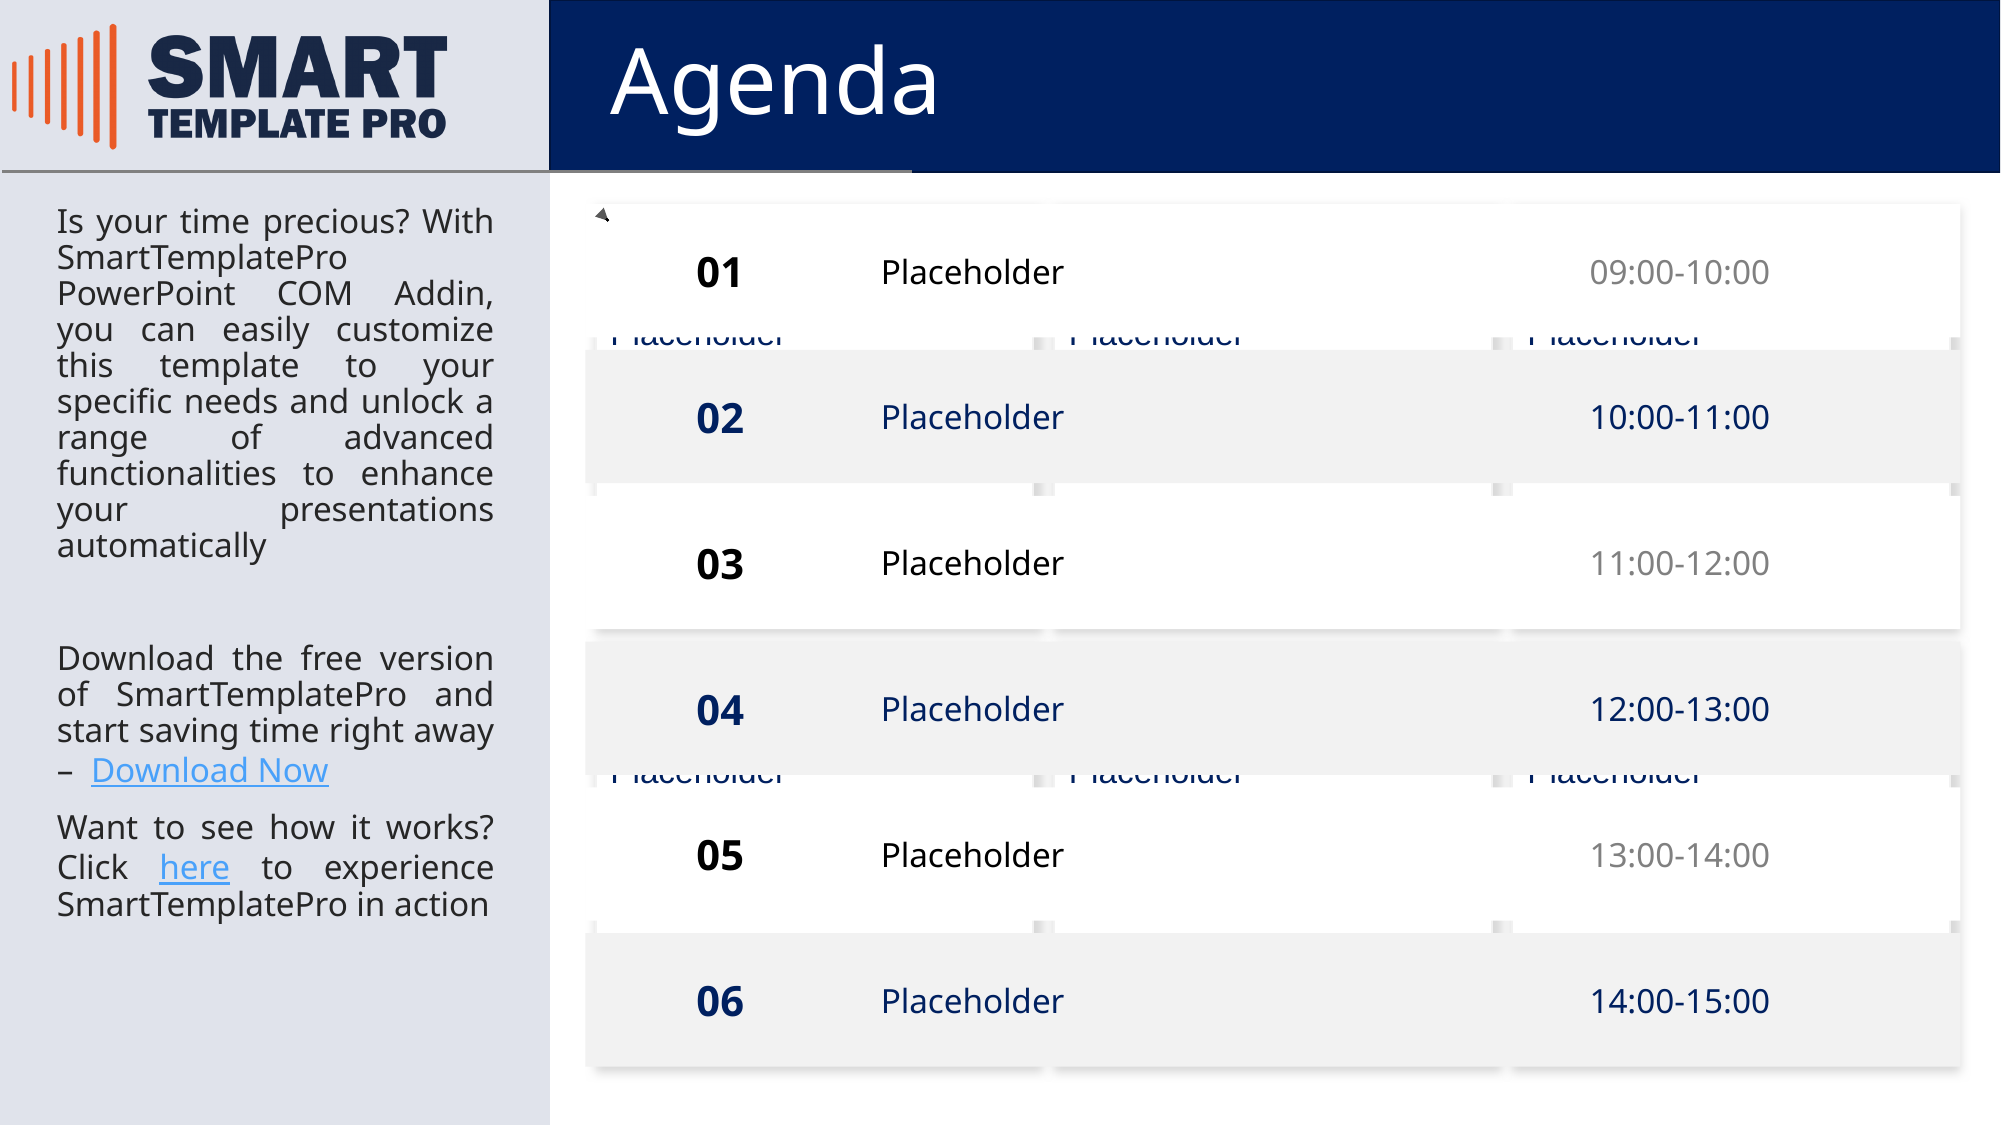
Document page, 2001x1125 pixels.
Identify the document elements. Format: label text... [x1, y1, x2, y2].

text_box Is your time precious? With SmartTemplatePro PowerPoint COM Addin, you can easily customize this template to your specific needs and unlock a range of advanced functionalities to enhance your presentations automatically Download the free version of SmartTemplatePro and start saving time right away – Download Now Want to see how it works? Click here to experience SmartTemplatePro in action [41, 197, 510, 1065]
text_box Agenda [595, 4, 1999, 165]
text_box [574, 187, 1971, 1084]
picture [0, 13, 459, 158]
